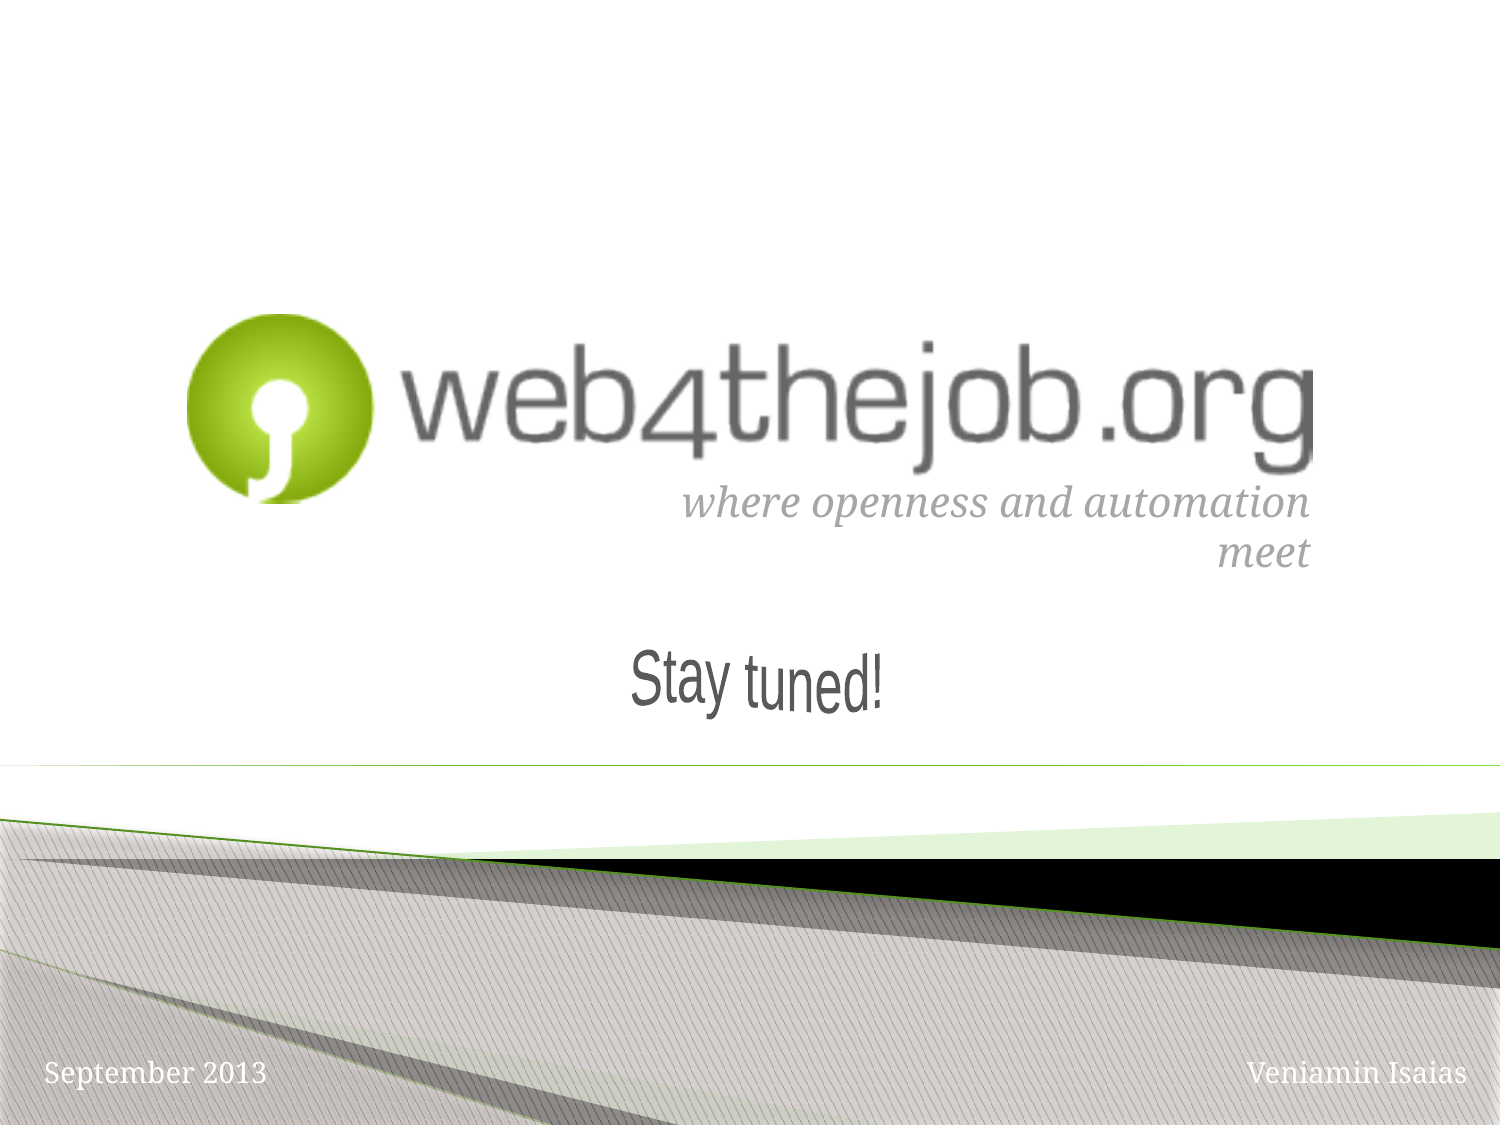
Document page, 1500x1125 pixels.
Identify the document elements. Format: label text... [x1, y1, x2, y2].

text_box September 2013 [29, 1046, 313, 1097]
text_box Veniamin Isaias [998, 1046, 1483, 1097]
picture [187, 314, 1313, 504]
picture [391, 859, 1500, 989]
subtitle where openness and automation meet [572, 468, 1329, 528]
